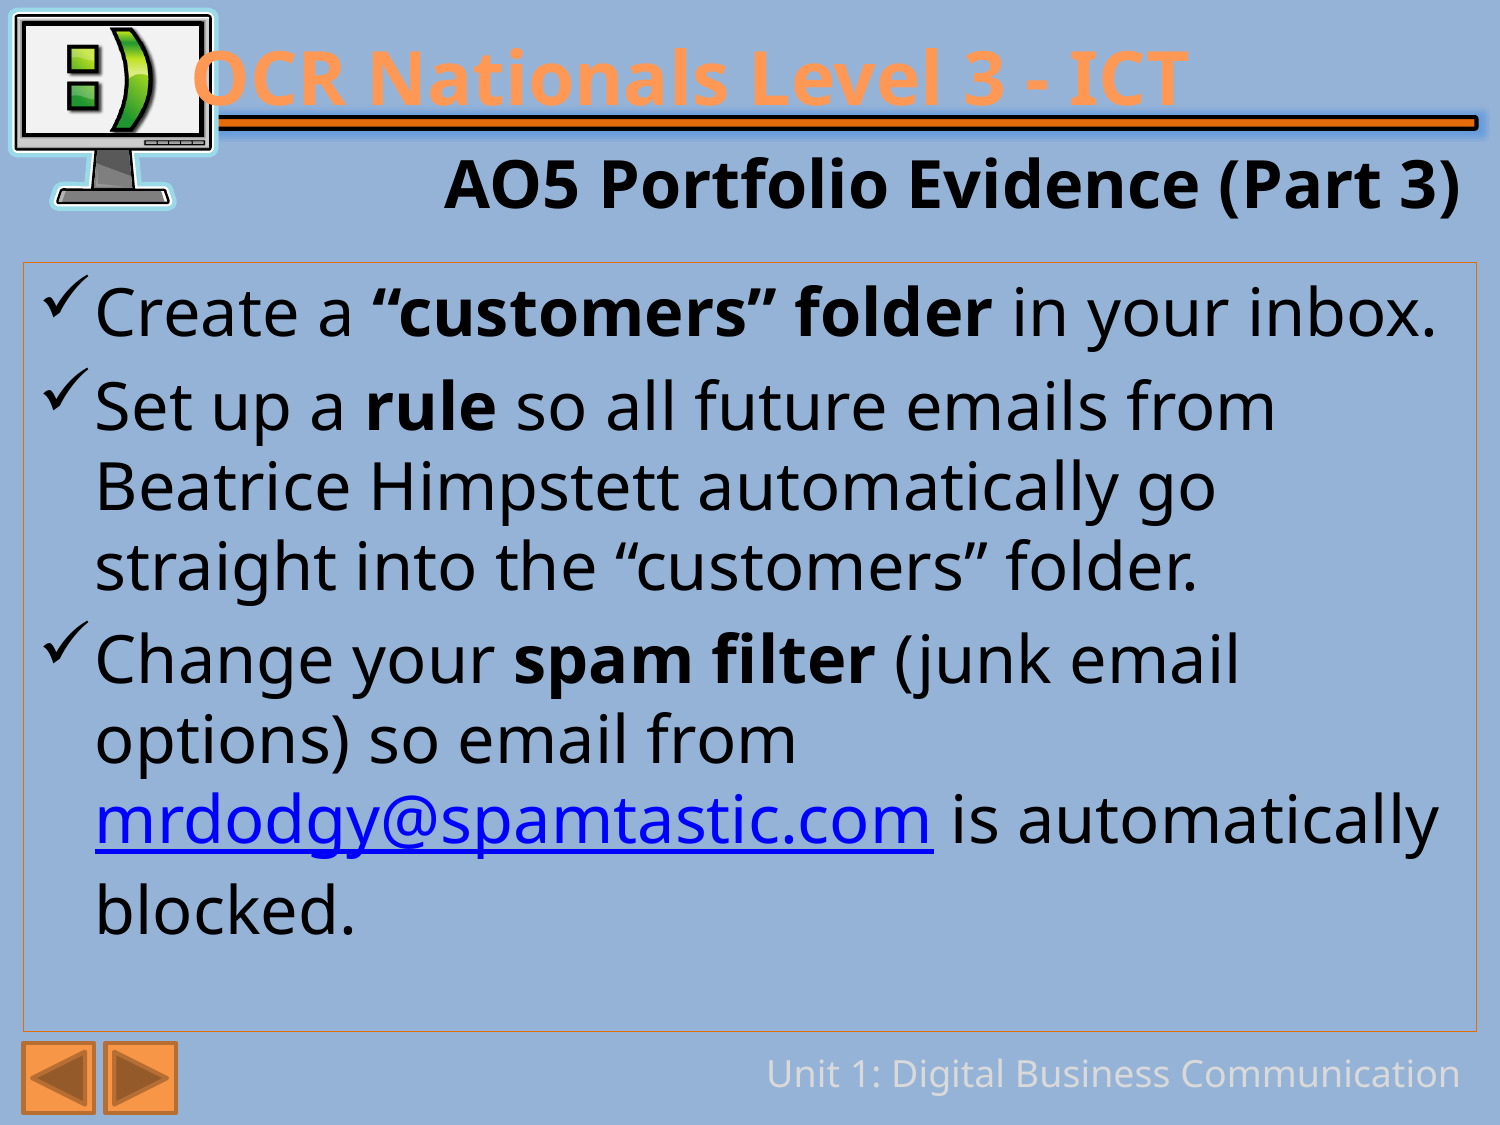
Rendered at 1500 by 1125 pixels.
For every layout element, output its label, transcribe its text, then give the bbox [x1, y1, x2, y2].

picture [48, 21, 172, 139]
title AO5 Portfolio Evidence (Part 3) [187, 117, 1477, 247]
list Create a “customers” folder in your inbox. Set up a rule so all future emails from Beatrice Himpstett automatically go straight into the “customers” folder. Change your spam filter (junk email options) so email from mrdodgy@spamtastic.com is automatically blocked. [23, 262, 1477, 1032]
